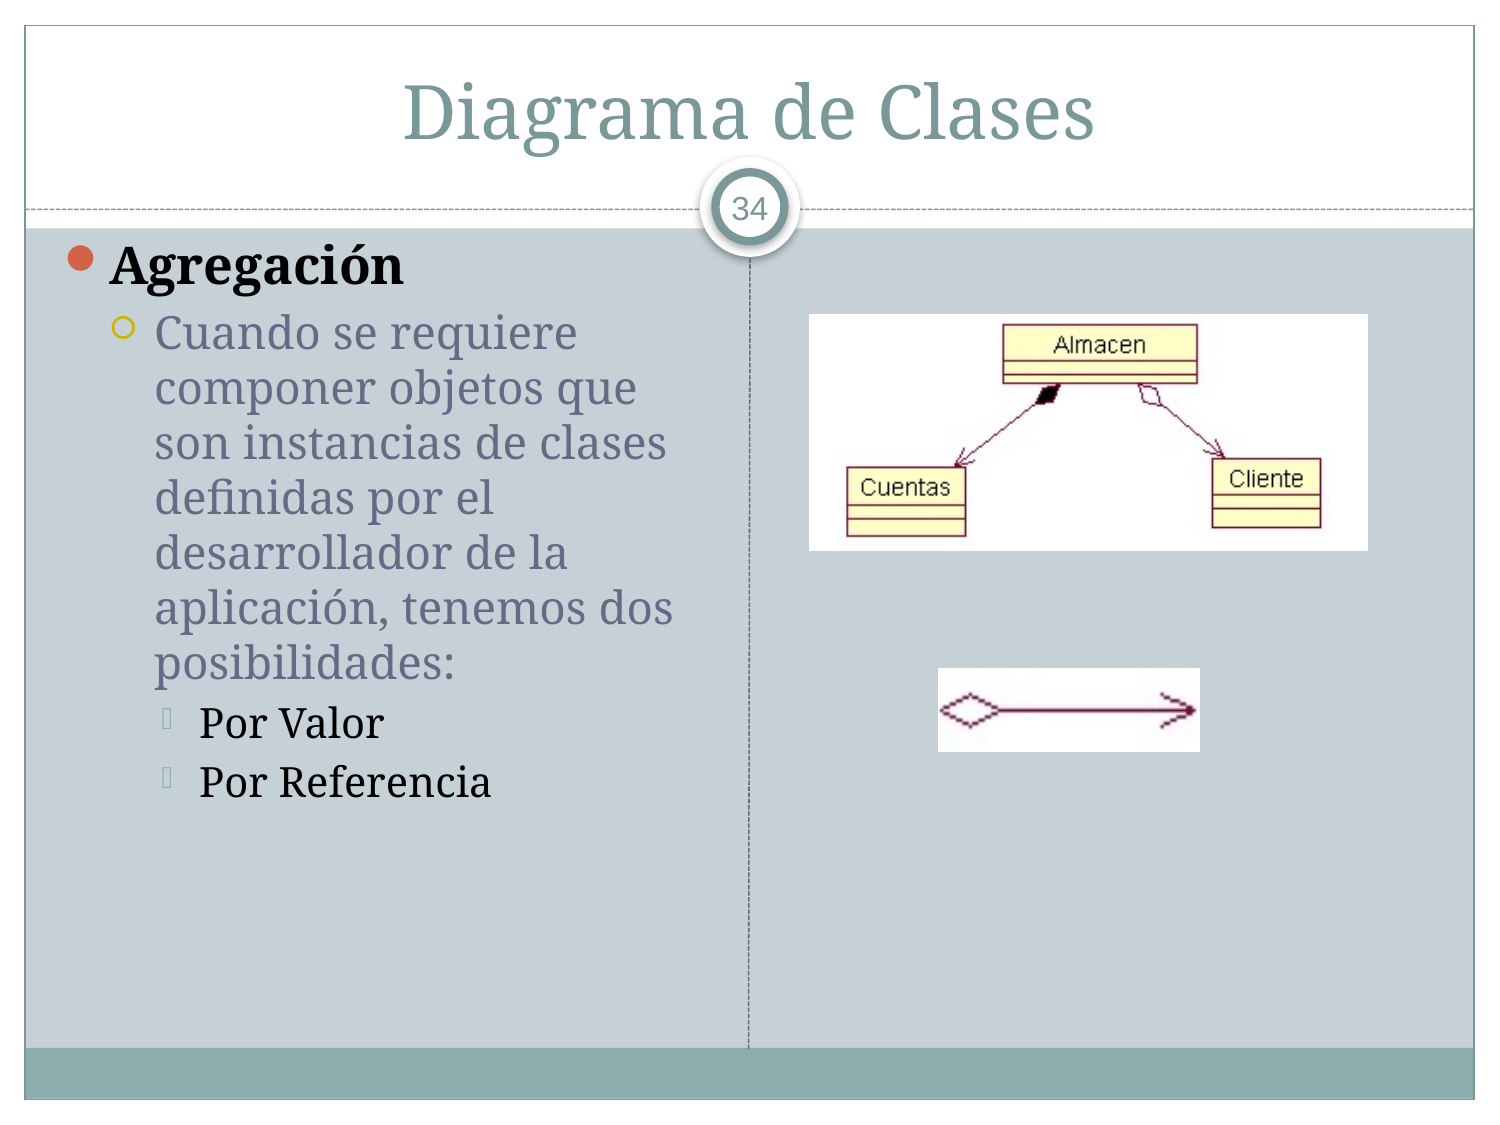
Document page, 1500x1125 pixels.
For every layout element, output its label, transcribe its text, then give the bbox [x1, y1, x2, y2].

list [808, 314, 1368, 551]
title Diagrama de Clases [49, 37, 1450, 162]
picture [938, 668, 1200, 752]
slide_number 34 [712, 170, 788, 243]
list Agregación Cuando se requiere componer objetos que son instancias de clases definidas por el desarrollador de la aplicación, tenemos dos posibilidades: Por Valor Por Referencia [49, 224, 712, 993]
